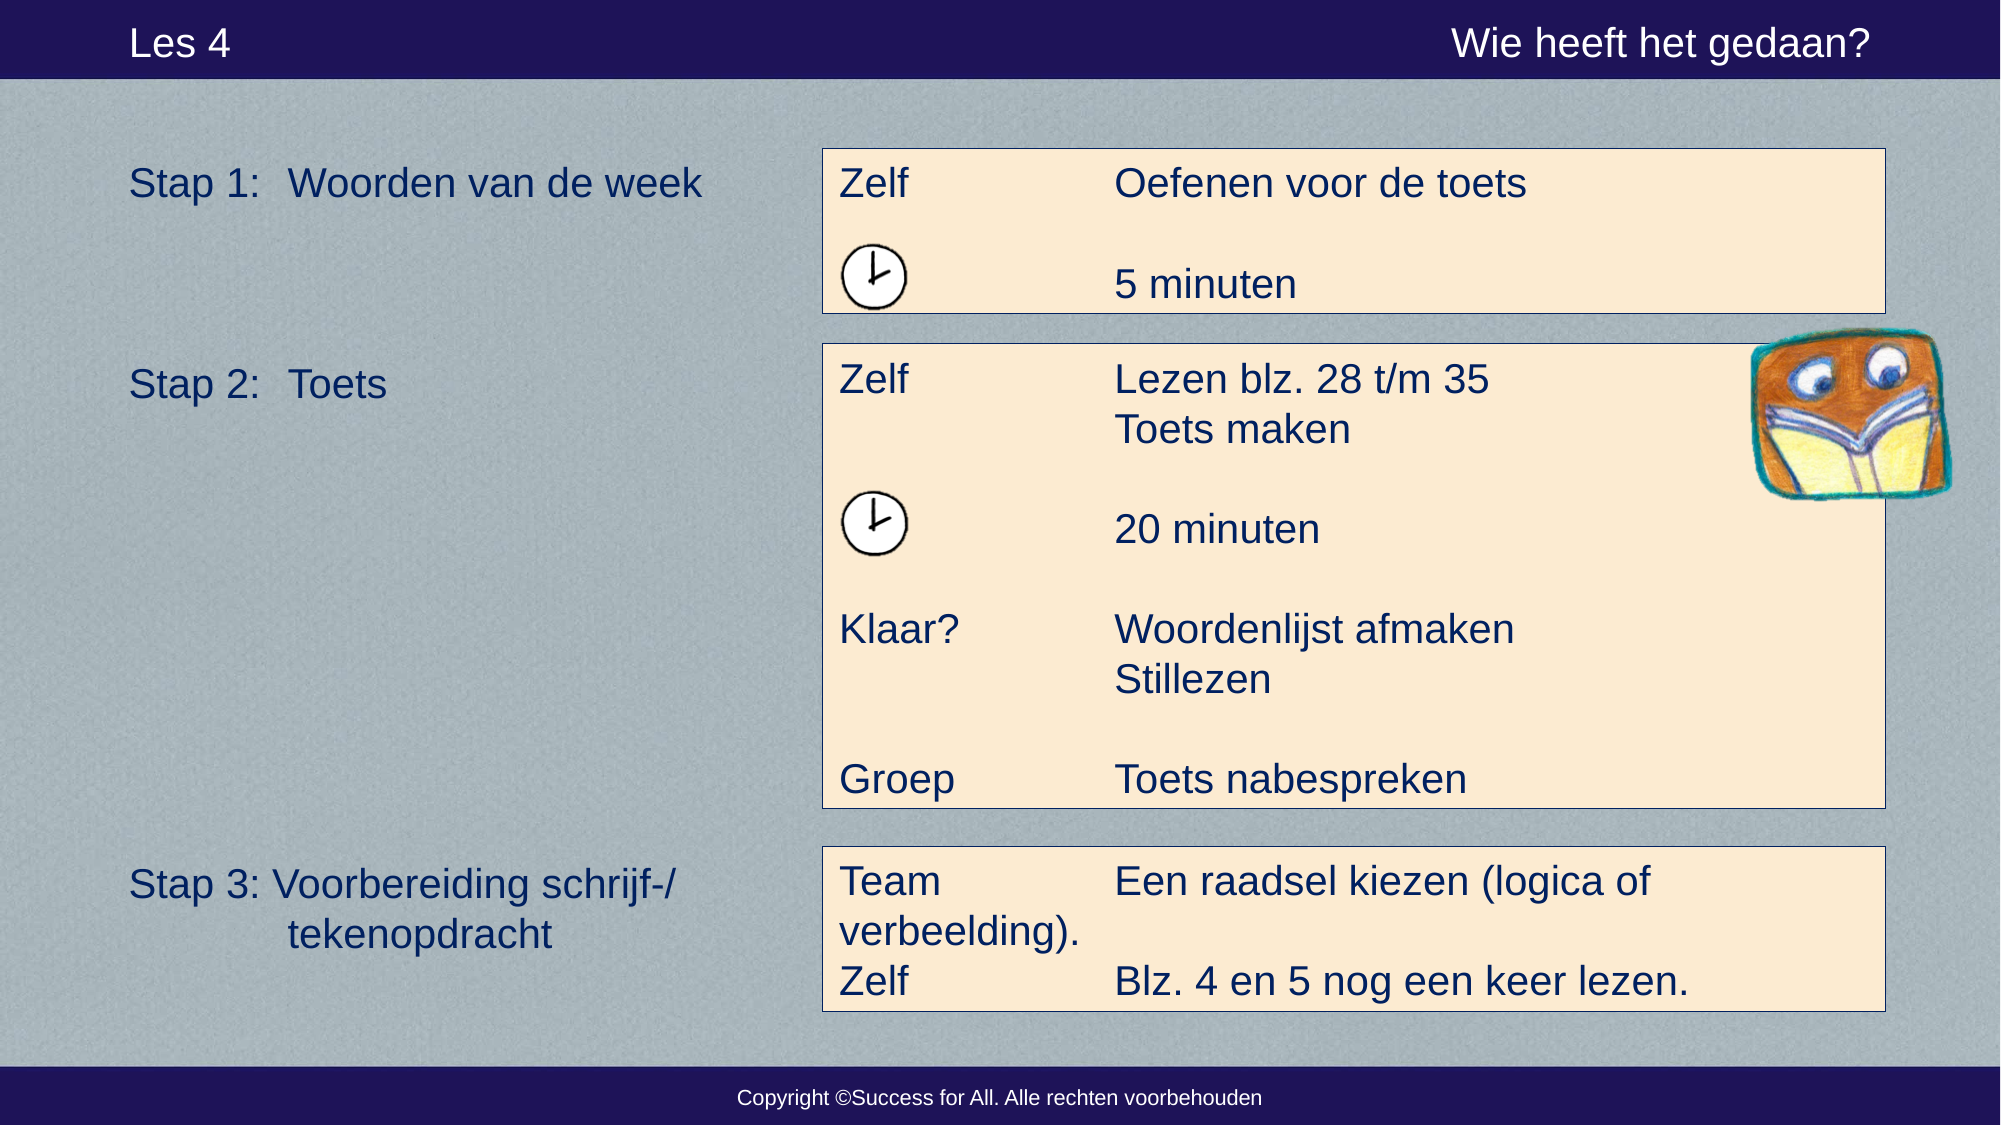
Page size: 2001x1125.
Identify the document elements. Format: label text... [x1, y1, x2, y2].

text_box Les 4 [114, 8, 354, 73]
text_box Copyright ©Success for All. Alle rechten voorbehouden [0, 1076, 2000, 1125]
text_box Wie heeft het gedaan? [999, 8, 1886, 73]
text_box Stap 1: Woorden van de week Stap 2: Toets Stap 3: Voorbereiding schrijf-/ tekenopdracht [114, 148, 907, 964]
text_box Zelf Oefenen voor de toets 5 minuten [822, 148, 1886, 314]
text_box Team Een raadsel kiezen (logica of verbeelding). Zelf Blz. 4 en 5 nog een keer lezen. [822, 846, 1886, 1012]
text_box Zelf Lezen blz. 28 t/m 35 Toets maken 20 minuten Klaar? Woordenlijst afmaken Stillezen Groep Toets nabespreken [822, 343, 1886, 809]
picture [0, 0, 2001, 1125]
